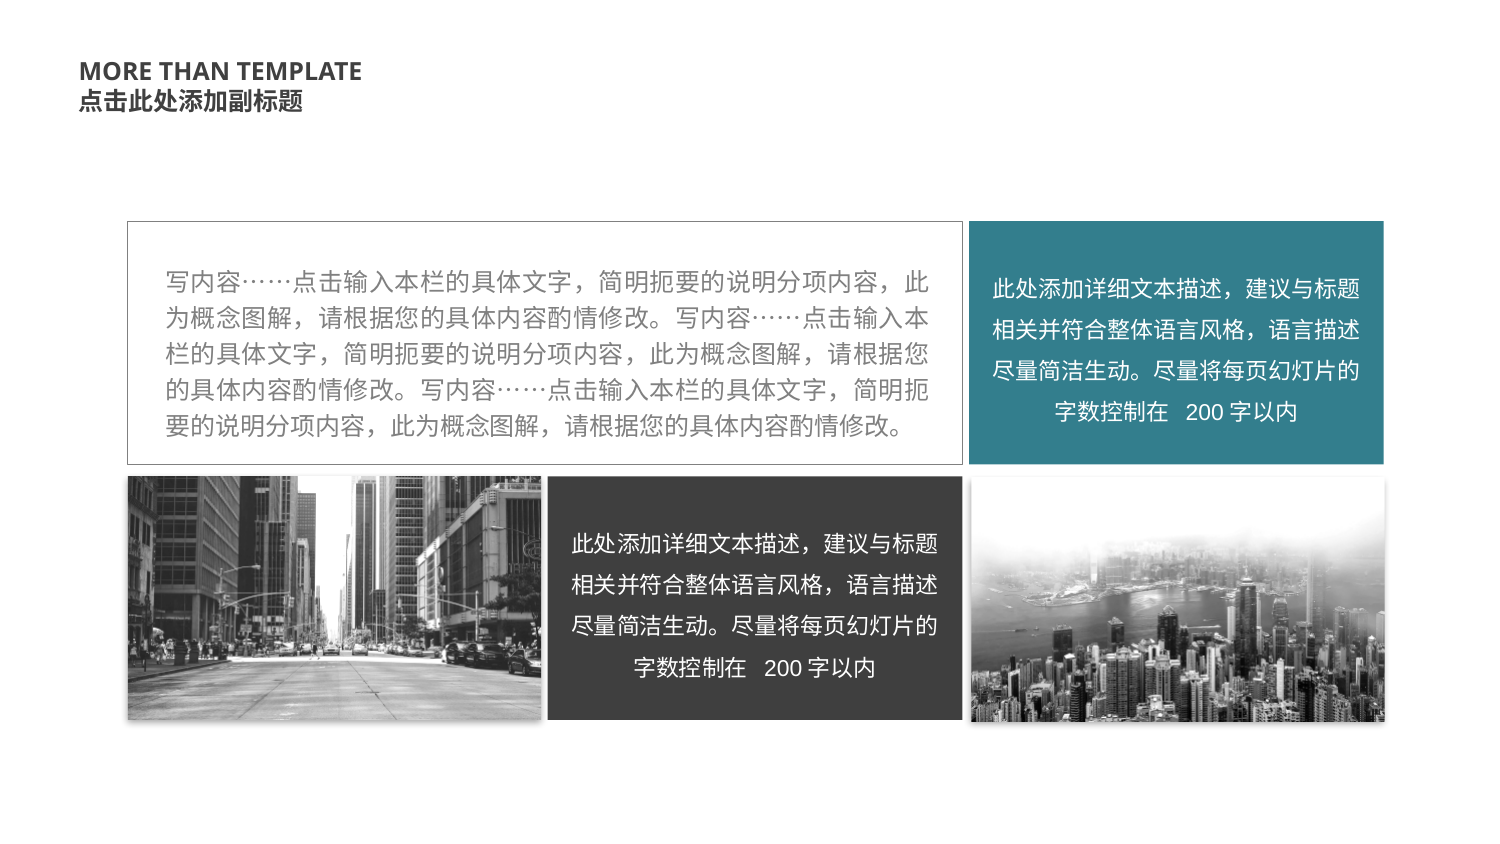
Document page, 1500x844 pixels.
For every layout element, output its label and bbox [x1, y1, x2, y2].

text_box [127, 220, 1385, 720]
